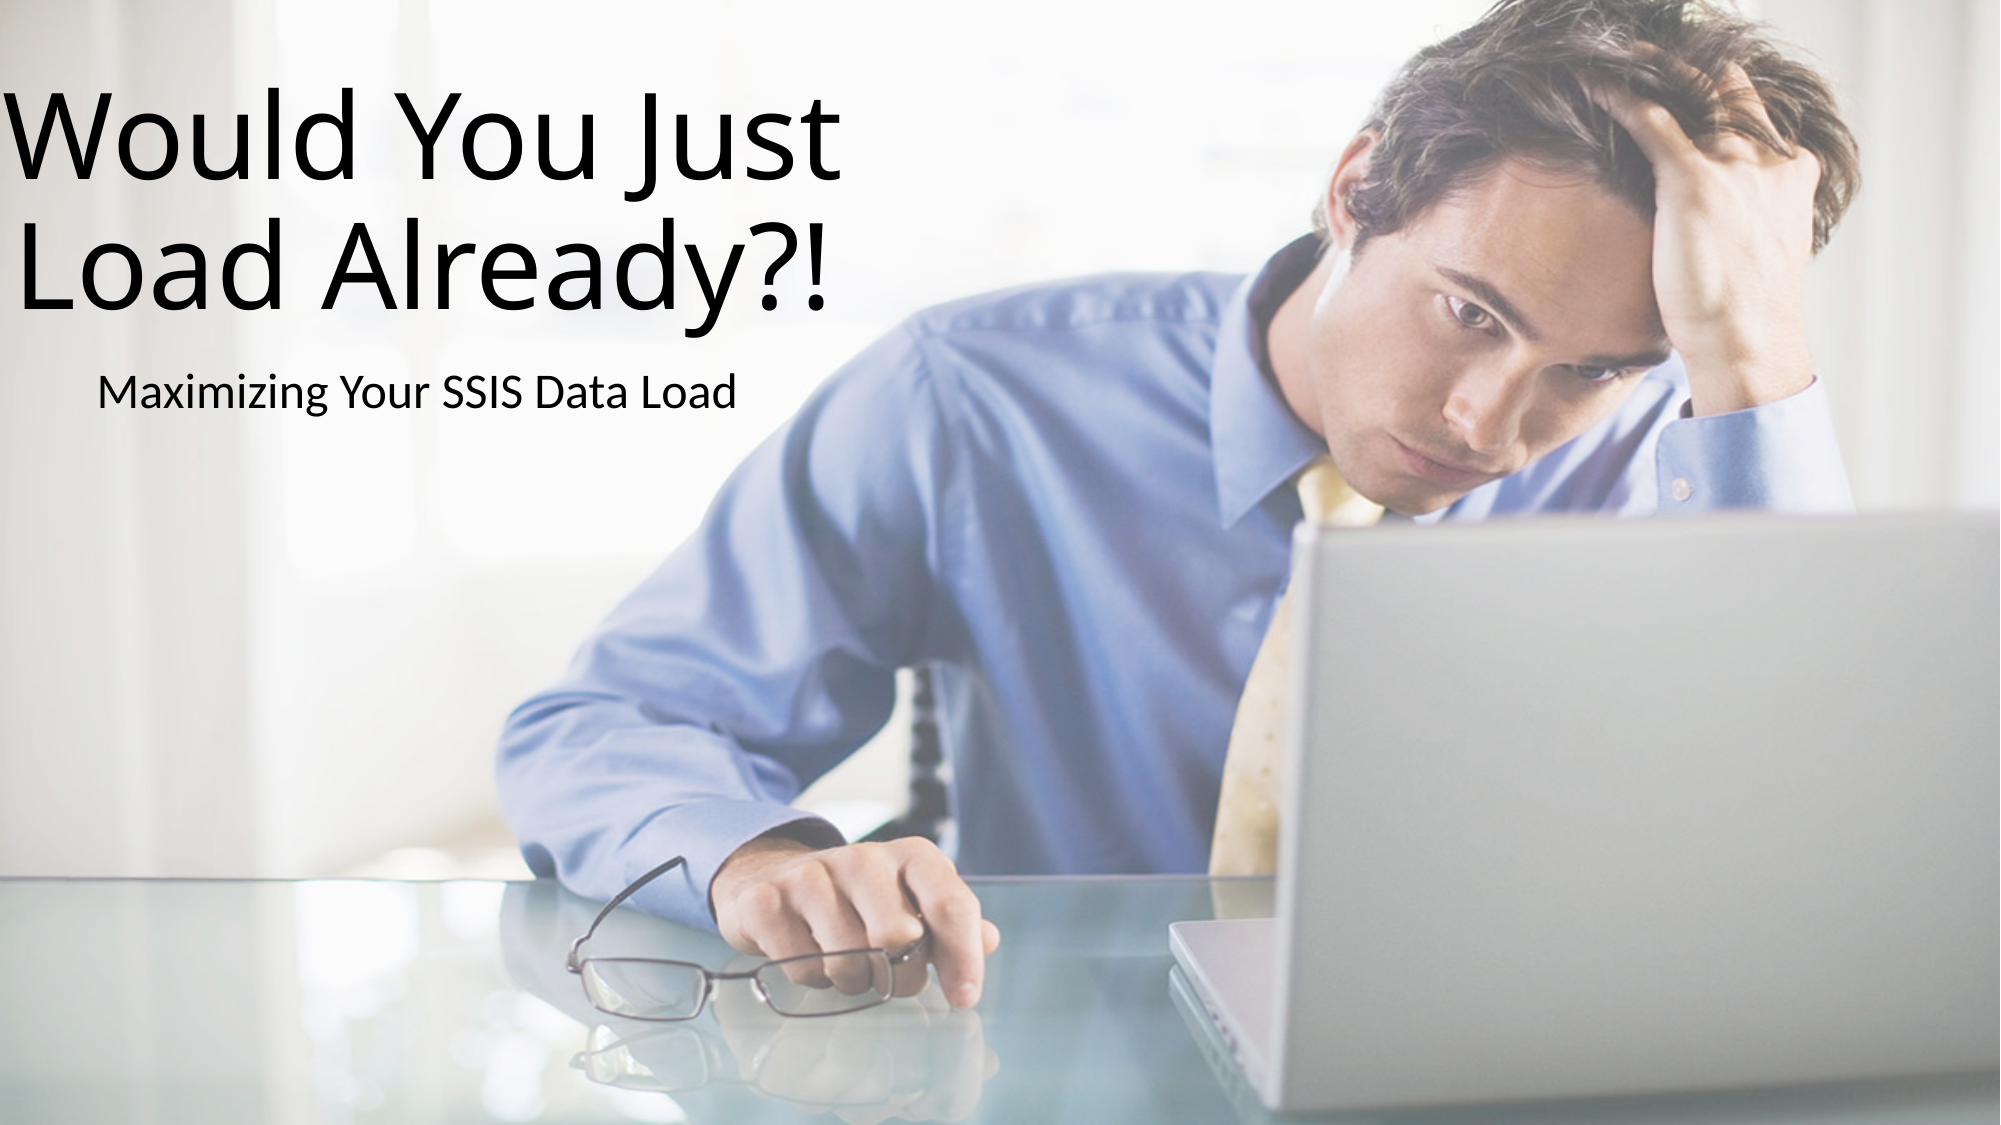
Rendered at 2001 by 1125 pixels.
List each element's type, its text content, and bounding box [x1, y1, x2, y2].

title Would You Just Load Already?! [0, 31, 863, 343]
subtitle Maximizing Your SSIS Data Load [67, 358, 779, 430]
